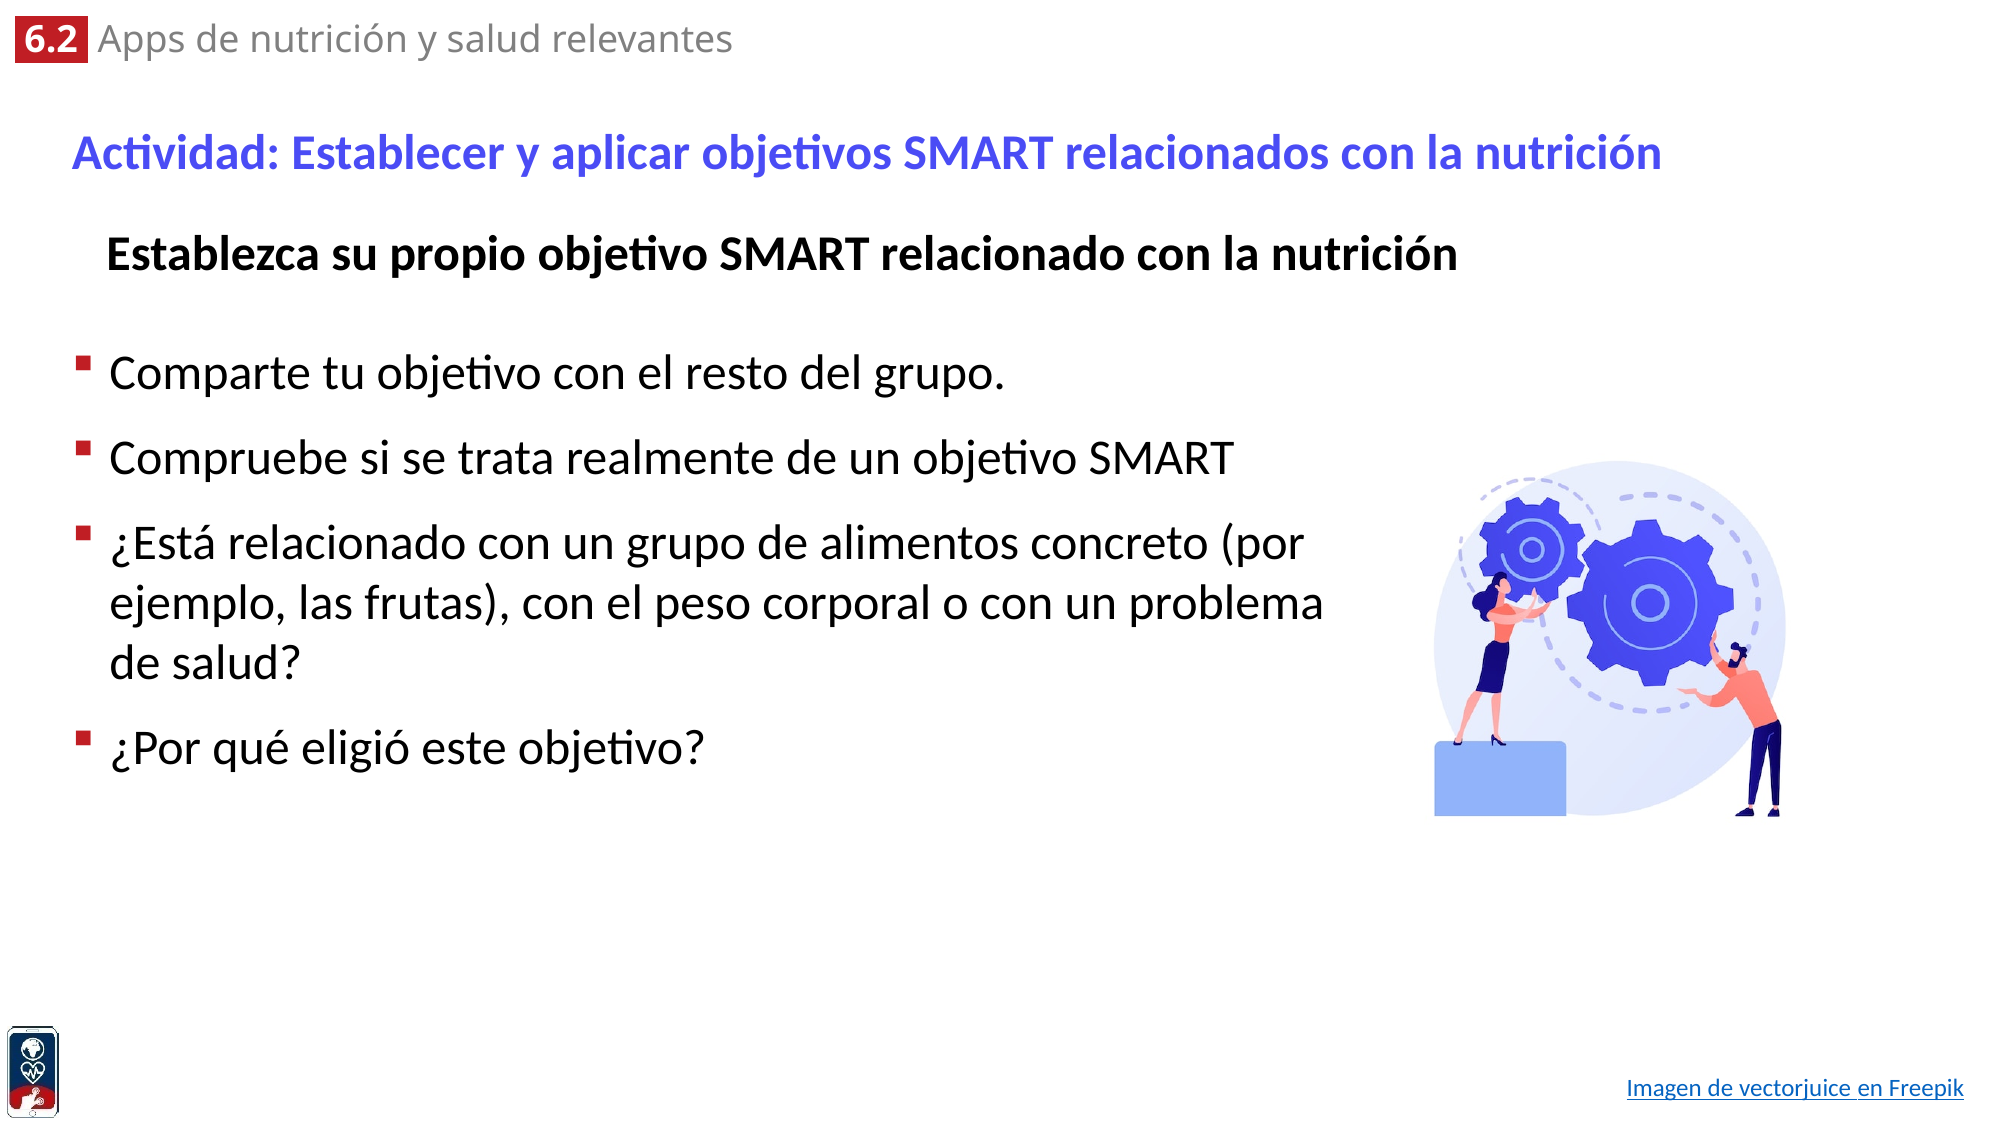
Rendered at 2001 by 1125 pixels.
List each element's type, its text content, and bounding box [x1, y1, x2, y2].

picture [7, 1026, 59, 1118]
text_box Imagen de vectorjuice en Freepik [1448, 1064, 1979, 1110]
list Establezca su propio objetivo SMART relacionado con la nutrición [91, 212, 1731, 296]
list Comparte tu objetivo con el resto del grupo. Compruebe si se trata realmente de un objetivo SMART ¿Está relacionado con un grupo de alimentos concreto (por ejemplo, las frutas), con el peso corporal o con un problema de salud? ¿Por qué eligió este objetivo? [56, 332, 1376, 979]
picture [1375, 403, 1847, 874]
title Actividad: Establecer y aplicar objetivos SMART relacionados con la nutrición [56, 93, 1872, 213]
